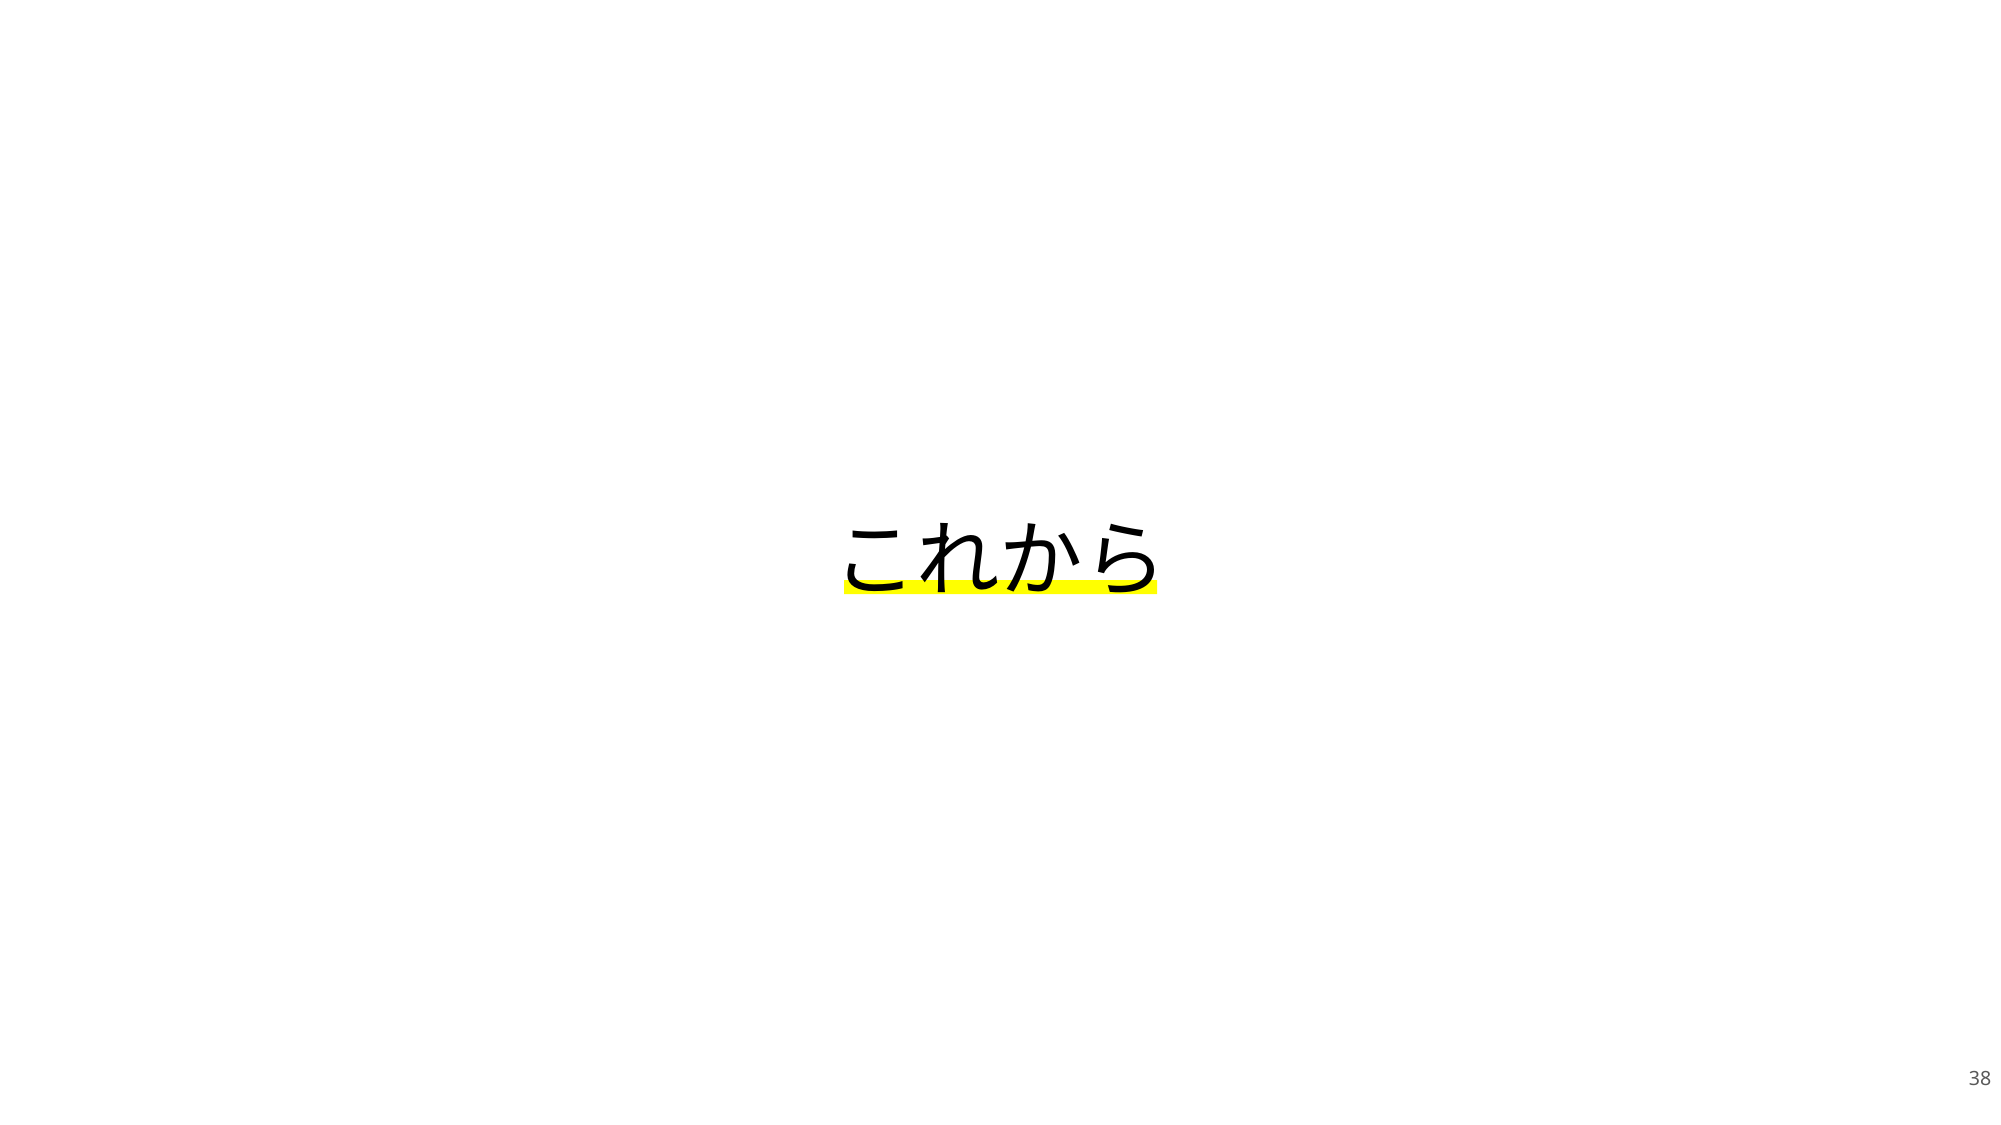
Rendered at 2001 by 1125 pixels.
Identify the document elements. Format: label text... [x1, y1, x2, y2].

title これから [68, 464, 1932, 649]
slide_number 38 [1886, 1036, 2000, 1123]
